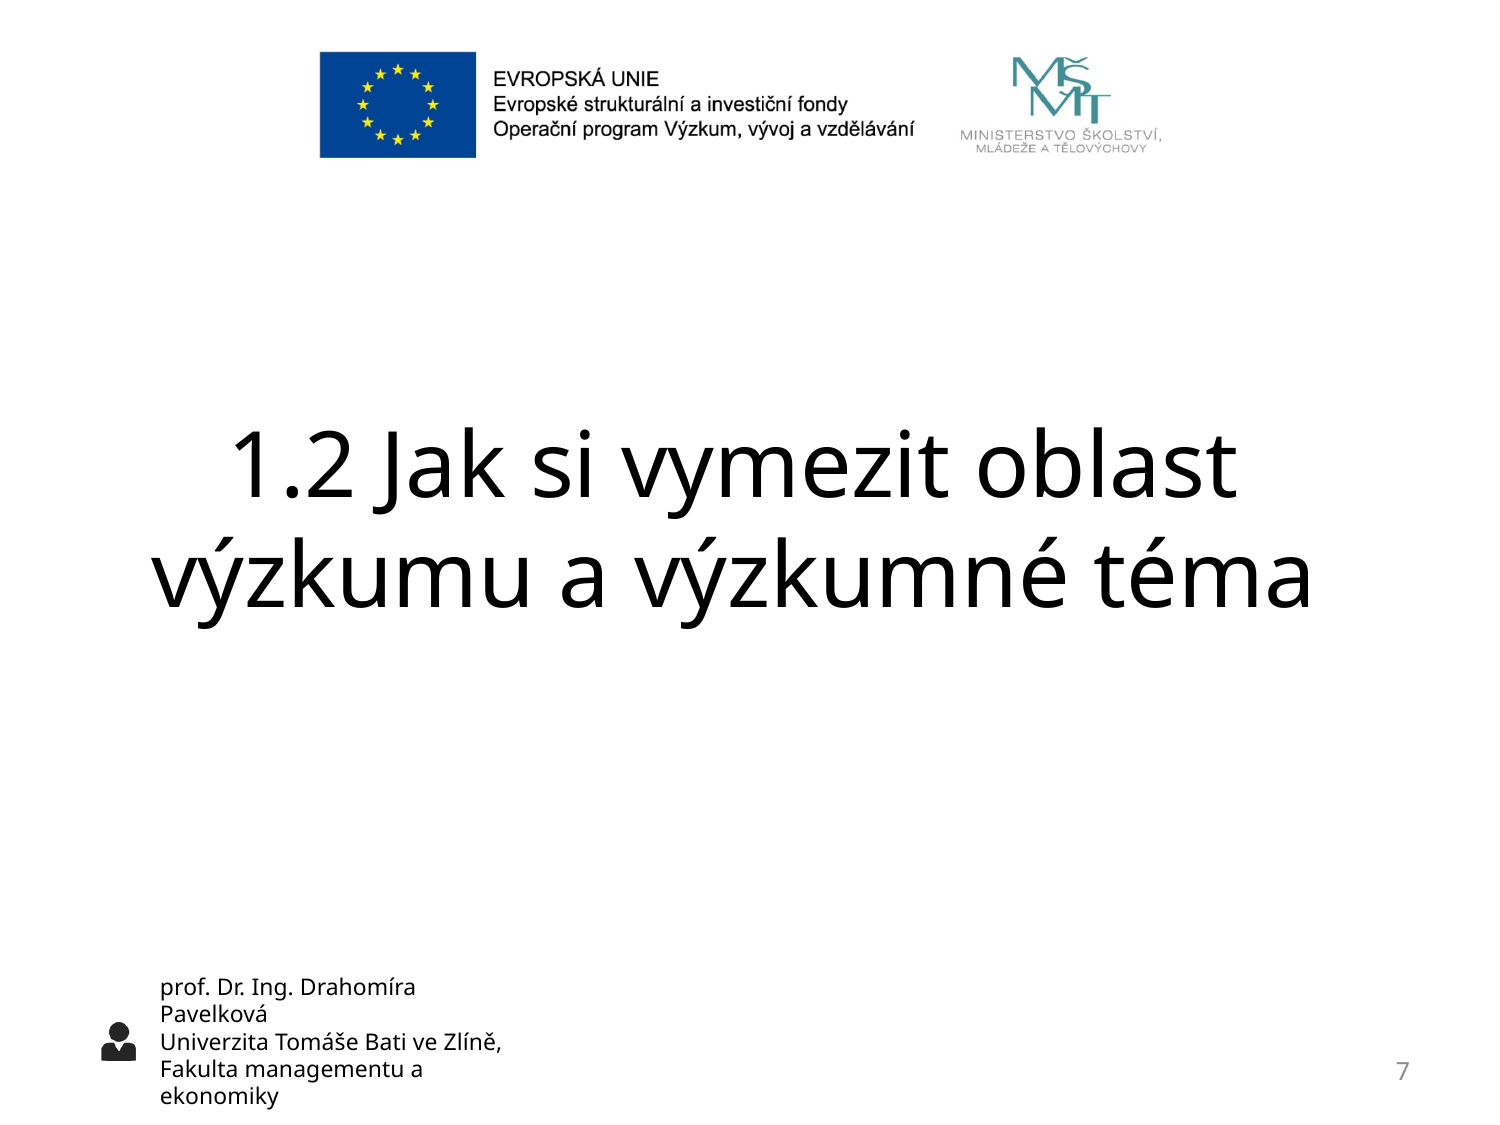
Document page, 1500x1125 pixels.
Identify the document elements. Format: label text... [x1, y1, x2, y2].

picture [267, 0, 1213, 210]
slide_number 7 [1074, 1042, 1425, 1103]
footer prof. Dr. Ing. Drahomíra Pavelková Univerzita Tomáše Bati ve Zlíně, Fakulta managementu a ekonomiky [145, 999, 526, 1083]
title 1.2 Jak si vymezit oblast výzkumu a výzkumné téma [101, 327, 1366, 705]
picture [101, 1021, 136, 1062]
